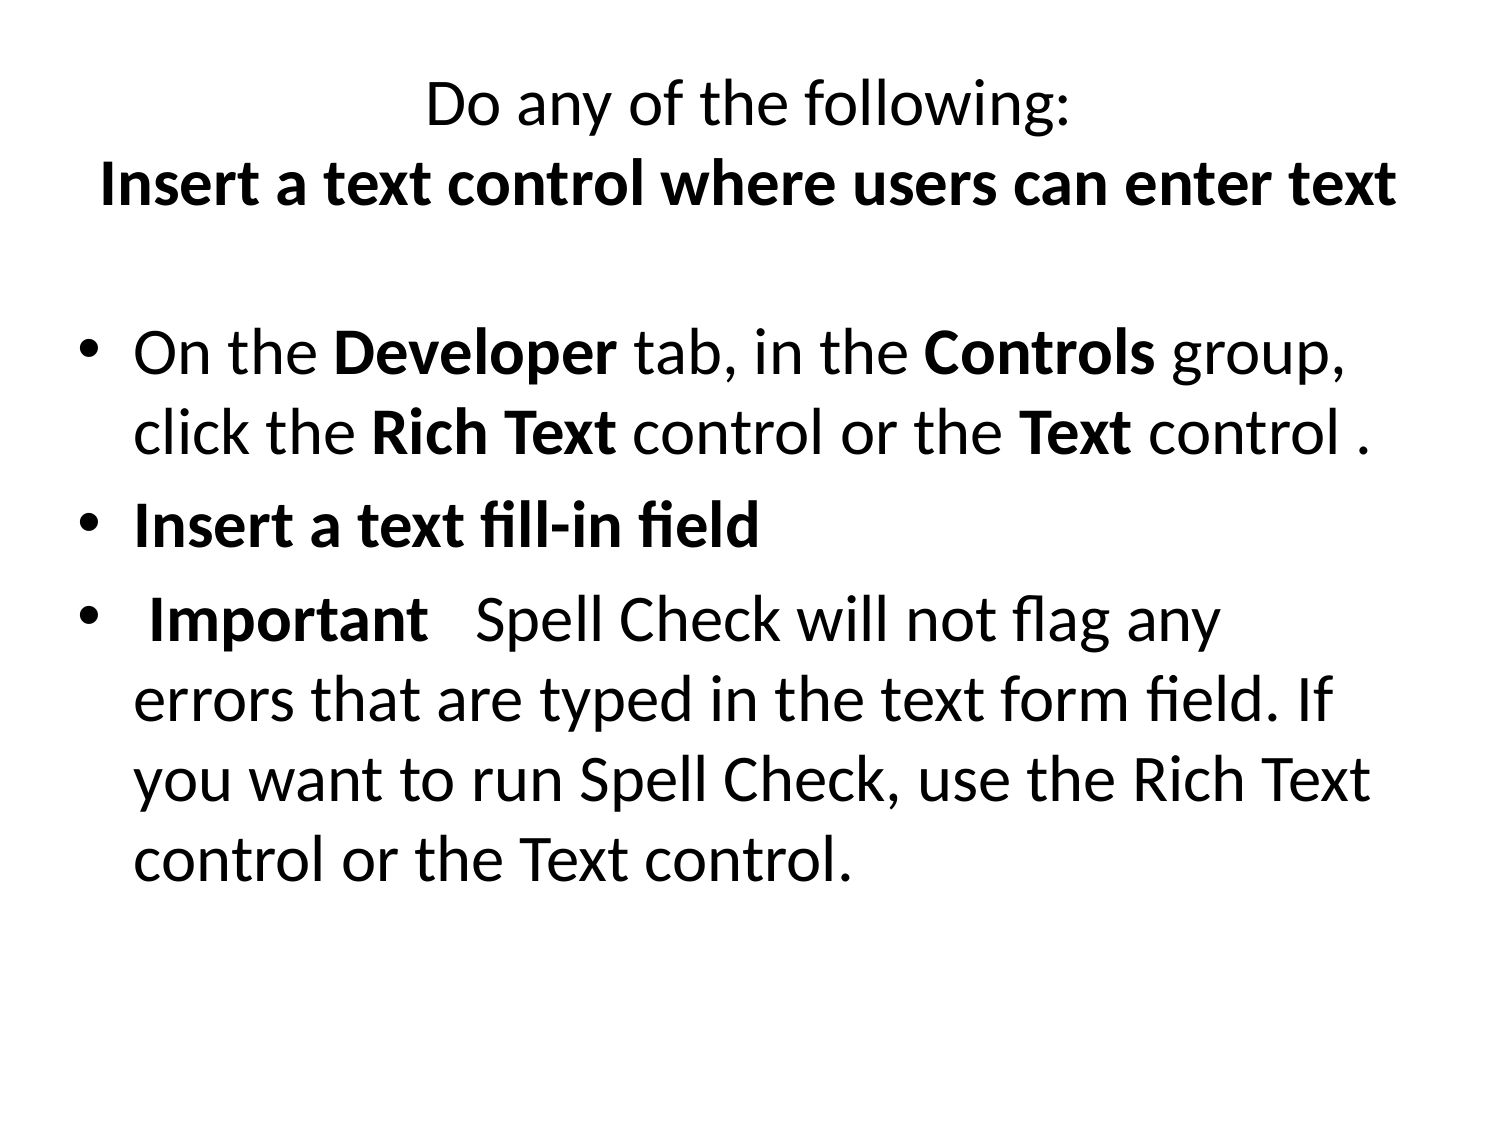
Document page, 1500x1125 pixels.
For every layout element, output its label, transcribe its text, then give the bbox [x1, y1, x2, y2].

list On the Developer tab, in the Controls group, click the Rich Text control or the Text control . Insert a text fill-in field Important Spell Check will not flag any errors that are typed in the text form field. If you want to run Spell Check, use the Rich Text control or the Text control. [62, 299, 1413, 1043]
title Do any of the following: Insert a text control where users can enter text [75, 45, 1425, 233]
